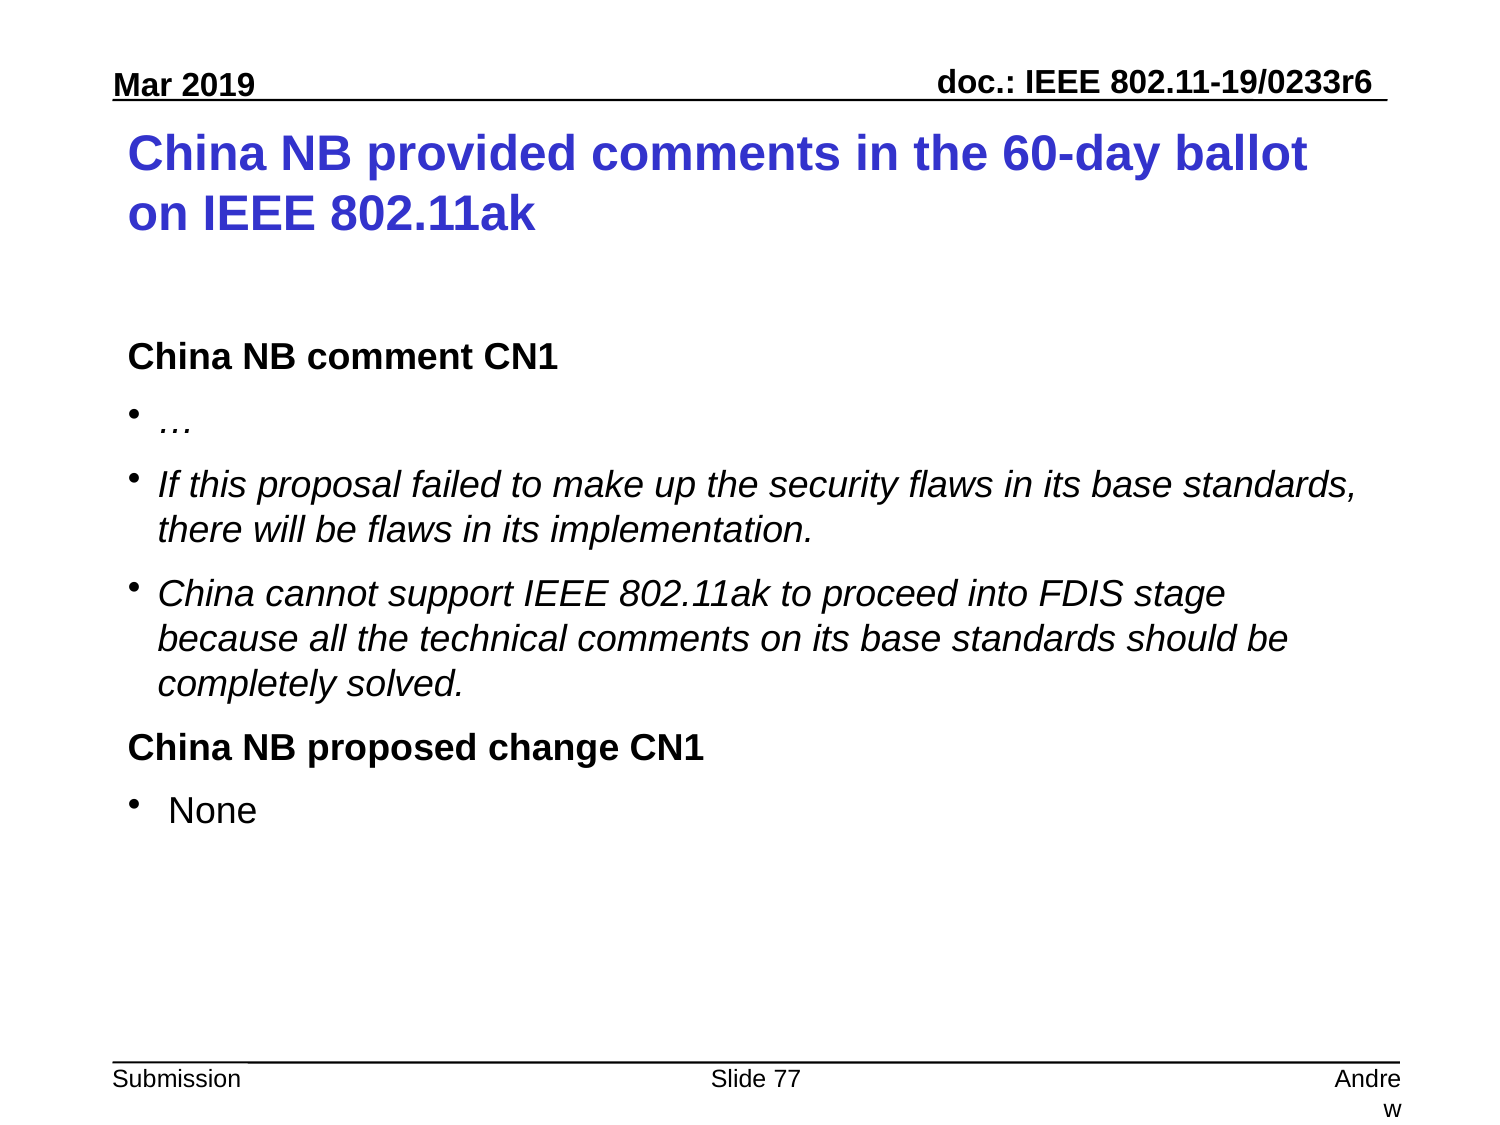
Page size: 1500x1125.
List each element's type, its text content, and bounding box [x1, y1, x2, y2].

title China NB provided comments in the 60-day ballot on IEEE 802.11ak [112, 112, 1388, 288]
footer Andrew Myles, Cisco [1320, 1061, 1402, 1093]
slide_number Slide 77 [709, 1061, 803, 1093]
list China NB comment CN1 … If this proposal failed to make up the security flaws in its base standards, there will be flaws in its implementation. China cannot support IEEE 802.11ak to proceed into FDIS stage because all the technical comments on its base standards should be completely solved. China NB proposed change CN1 None [112, 324, 1388, 1000]
